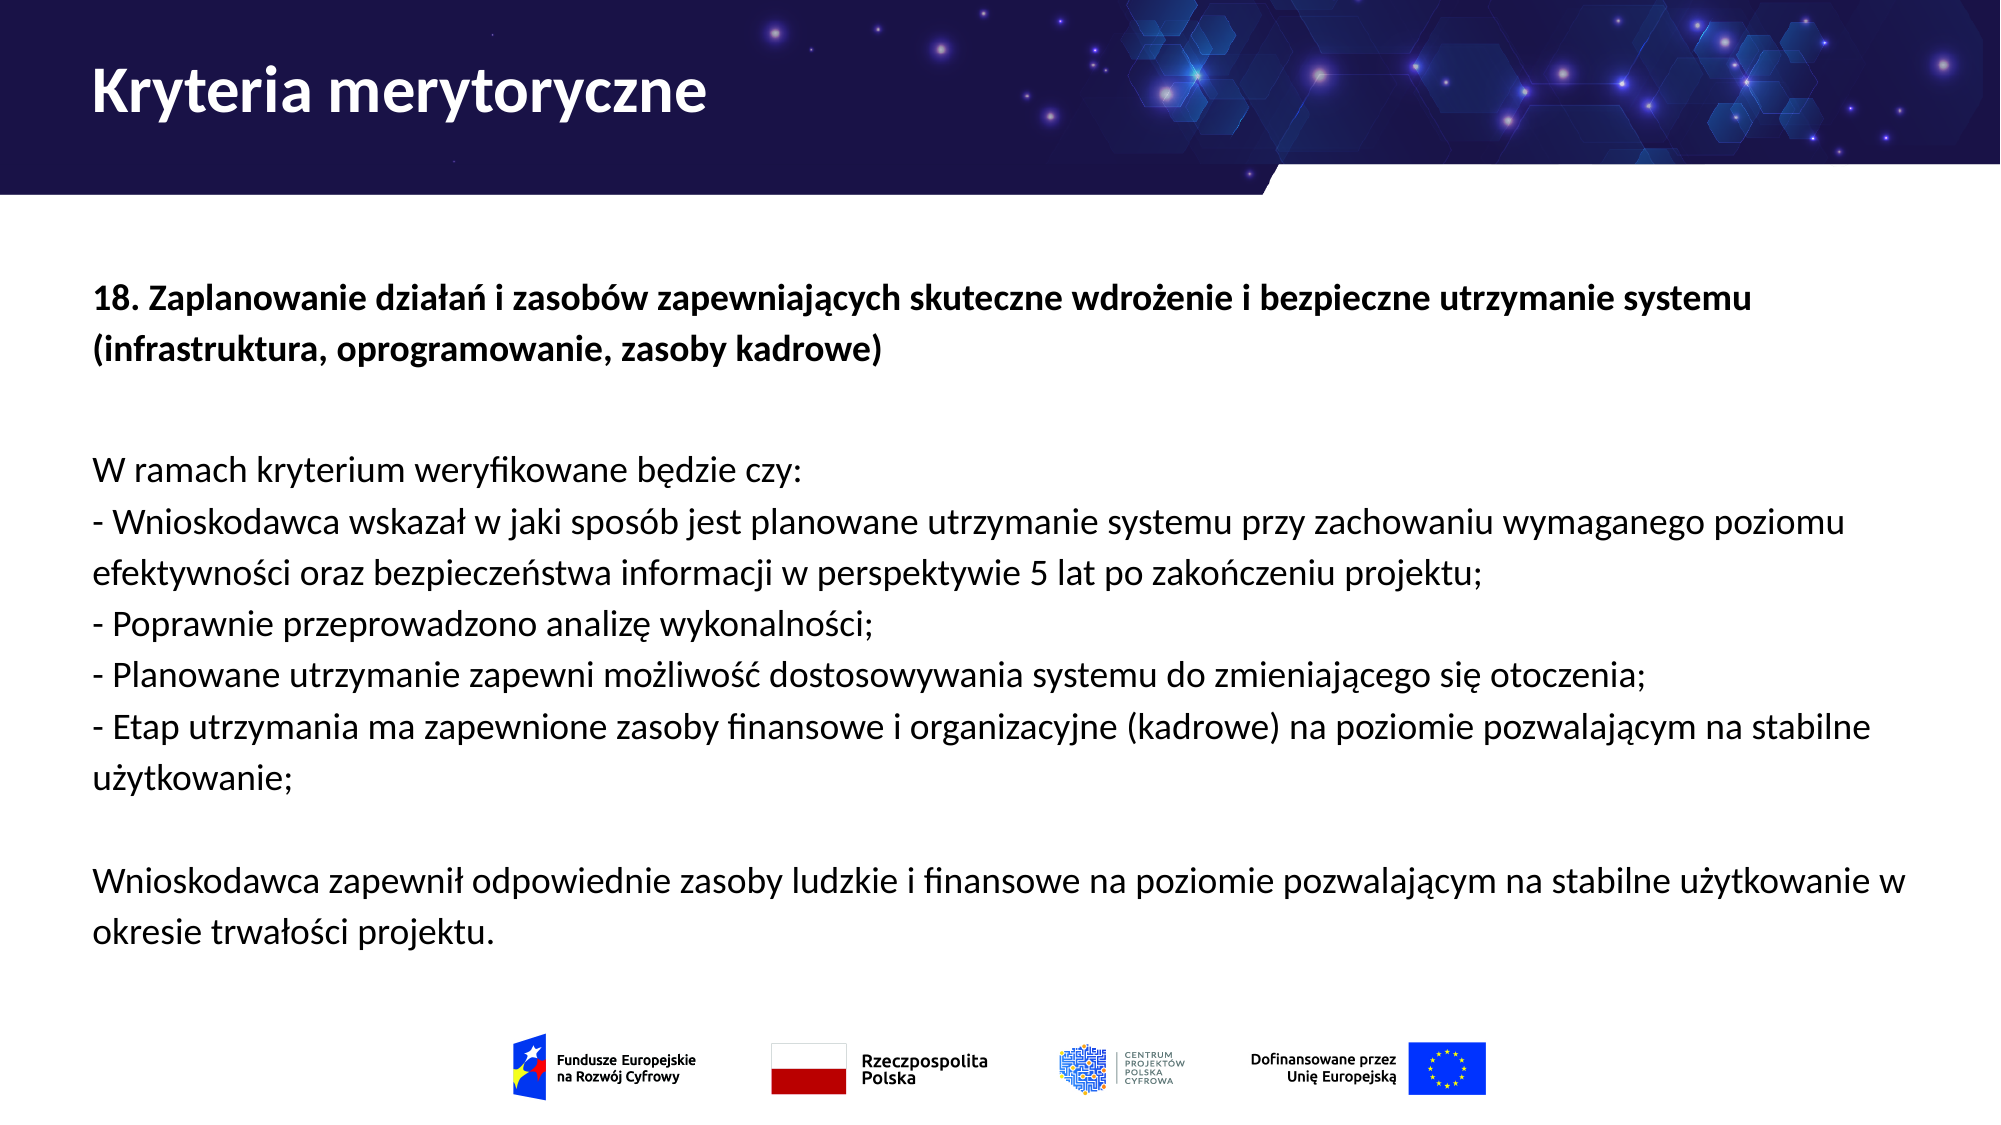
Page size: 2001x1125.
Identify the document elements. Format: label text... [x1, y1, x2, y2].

list 18. Zaplanowanie działań i zasobów zapewniających skuteczne wdrożenie i bezpieczne utrzymanie systemu (infrastruktura, oprogramowanie, zasoby kadrowe) W ramach kryterium weryfikowane będzie czy: - Wnioskodawca wskazał w jaki sposób jest planowane utrzymanie systemu przy zachowaniu wymaganego poziomu efektywności oraz bezpieczeństwa informacji w perspektywie 5 lat po zakończeniu projektu; - Poprawnie przeprowadzono analizę wykonalności; - Planowane utrzymanie zapewni możliwość dostosowywania systemu do zmieniającego się otoczenia; - Etap utrzymania ma zapewnione zasoby finansowe i organizacyjne (kadrowe) na poziomie pozwalającym na stabilne użytkowanie; Wnioskodawca zapewnił odpowiednie zasoby ludzkie i finansowe na poziomie pozwalającym na stabilne użytkowanie w okresie trwałości projektu. [77, 259, 1956, 1025]
title Kryteria merytoryczne [77, 46, 1863, 136]
picture [491, 1025, 1509, 1122]
picture [0, 0, 2000, 195]
